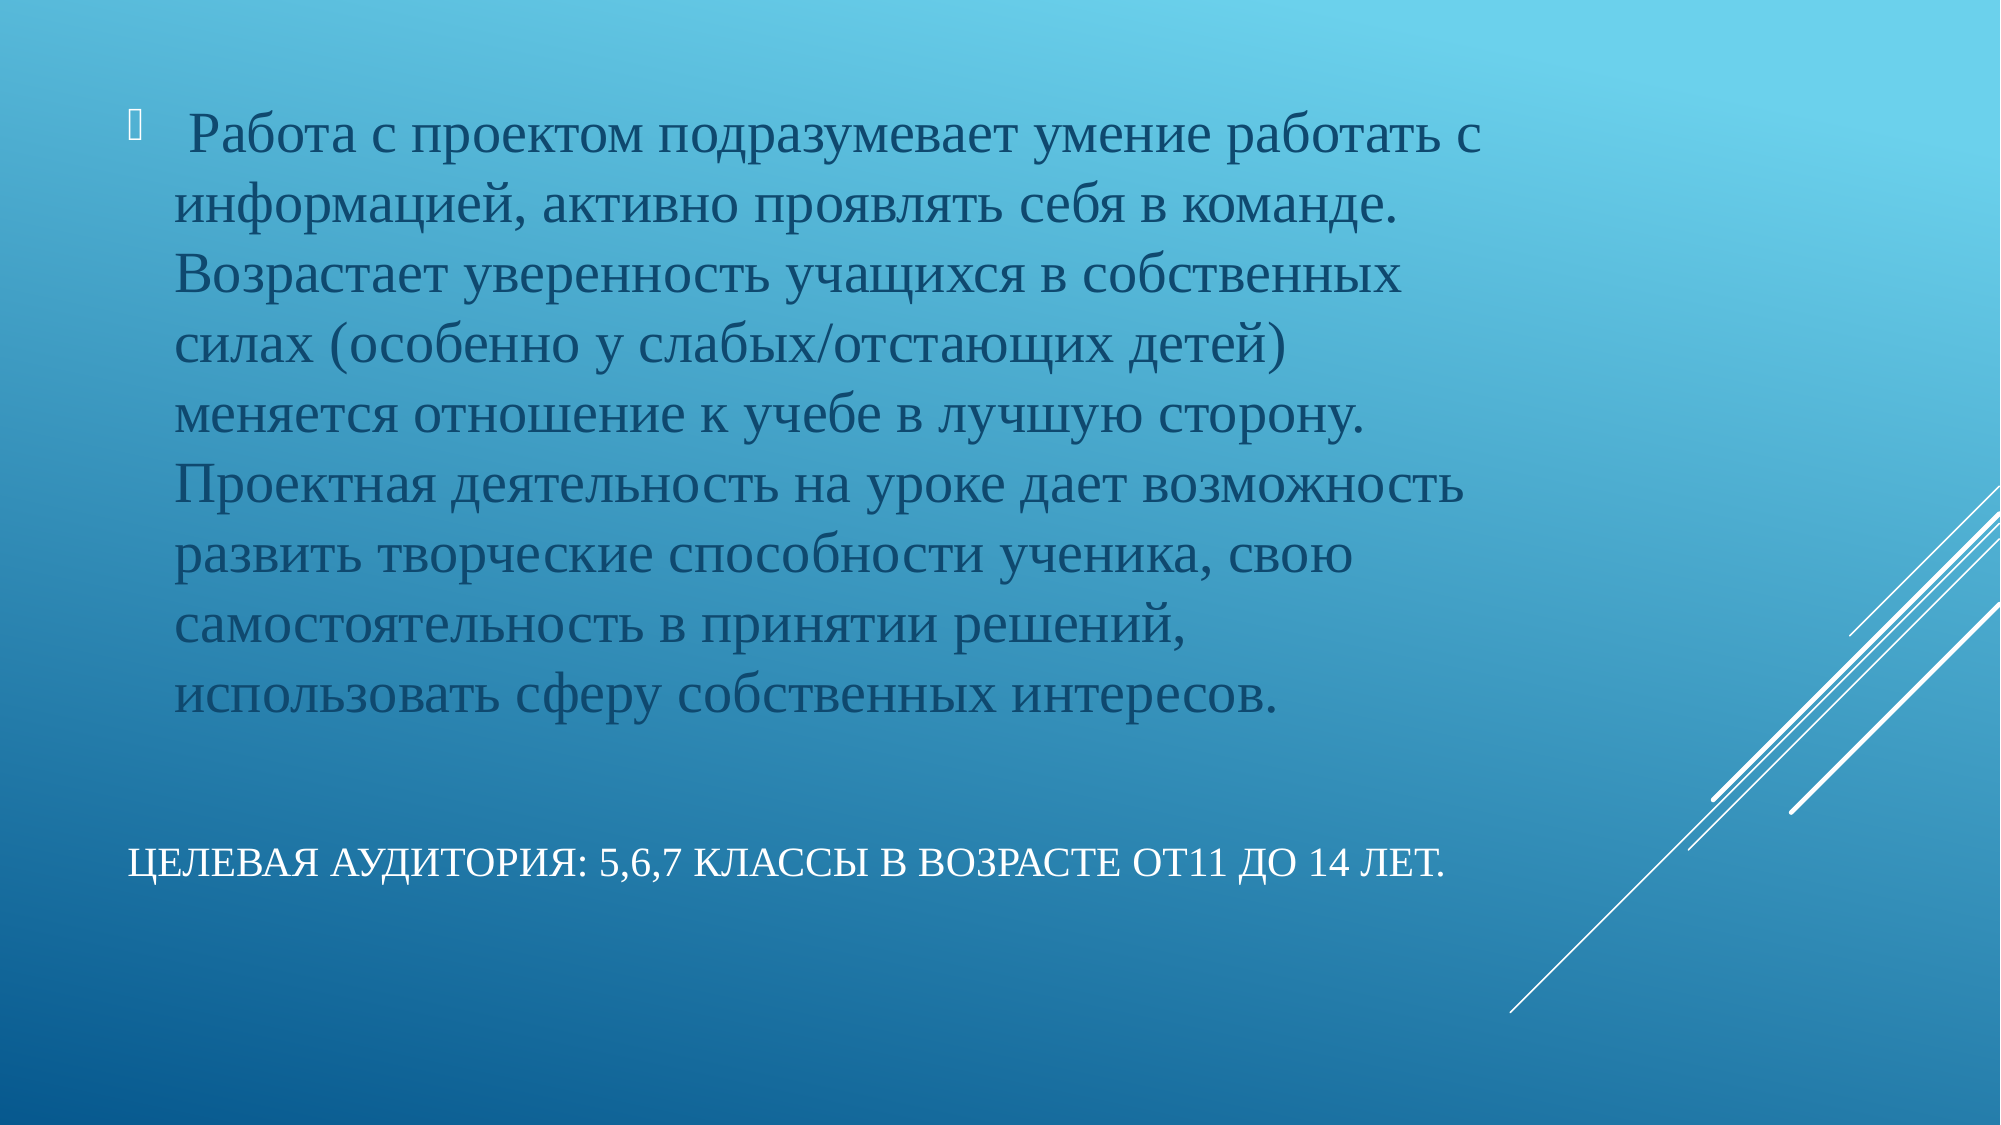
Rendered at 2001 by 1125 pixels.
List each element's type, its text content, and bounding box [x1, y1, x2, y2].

list Работа с проектом подразумевает умение работать с информацией, активно проявлять себя в команде. Возрастает уверенность учащихся в собственных силах (особенно у слабых/отстающих детей) меняется отношение к учебе в лучшую сторону. Проектная деятельность на уроке дает возможность развить творческие способности ученика, свою самостоятельность в принятии решений, использовать сферу собственных интересов. [112, 112, 1513, 706]
title Целевая аудитория: 5,6,7 классы в возрасте от11 до 14 лет. [112, 736, 1513, 984]
